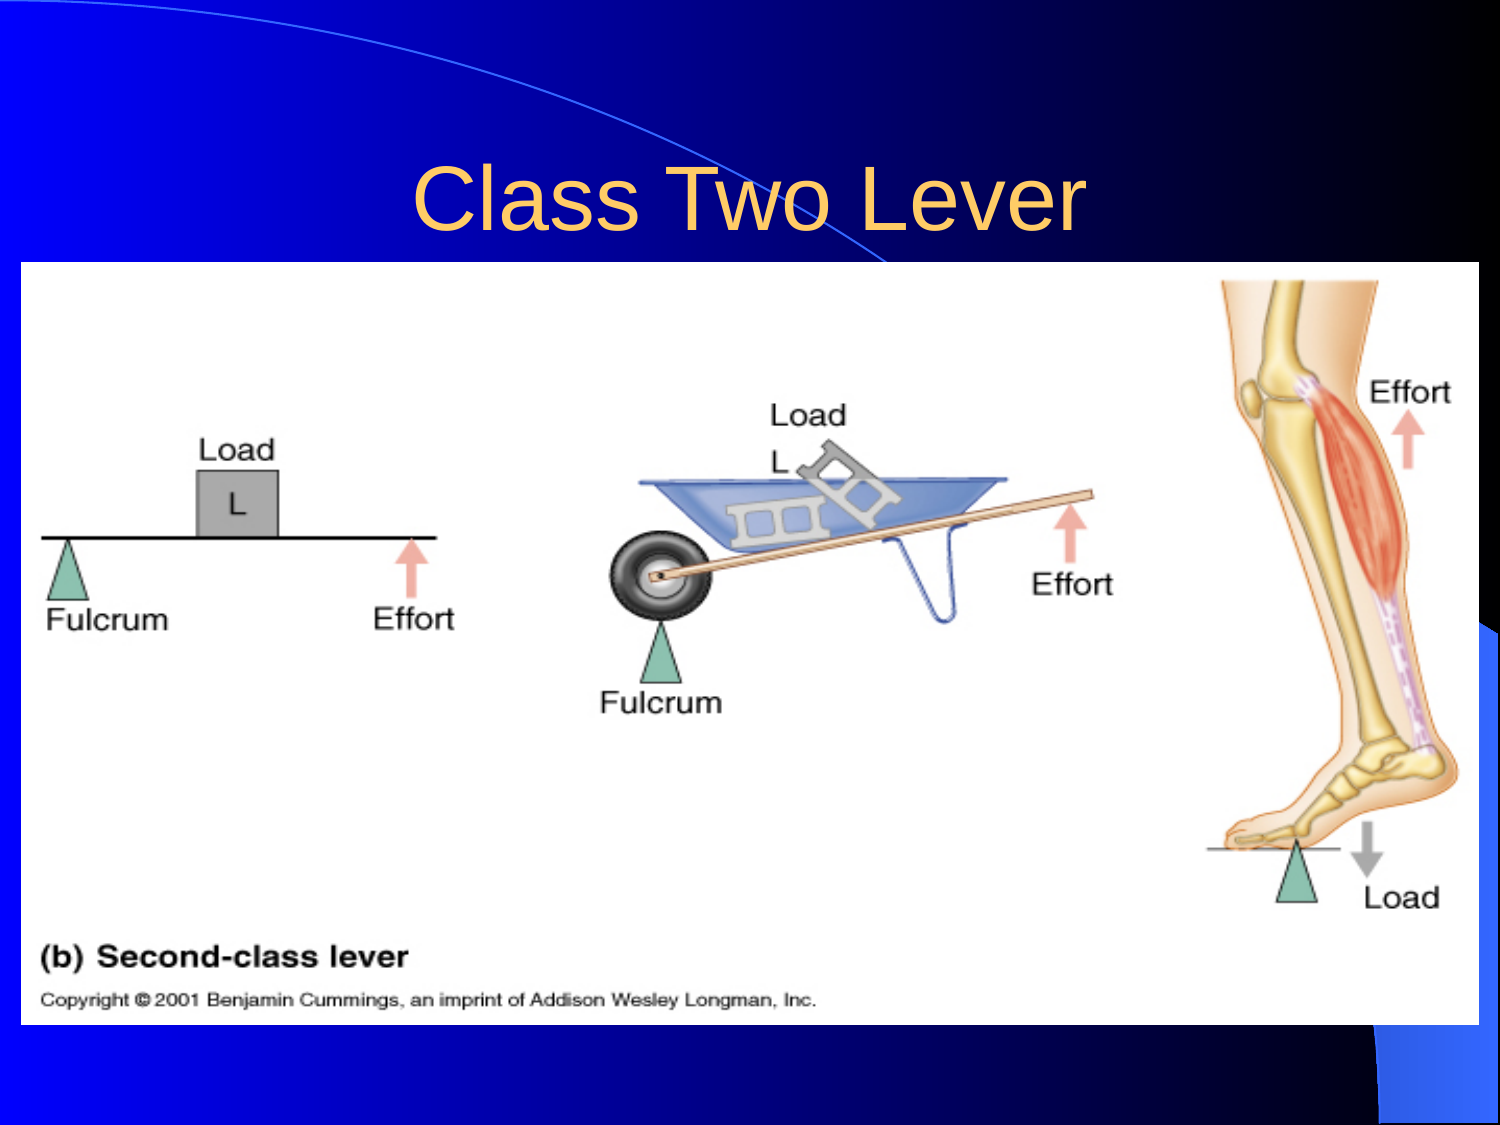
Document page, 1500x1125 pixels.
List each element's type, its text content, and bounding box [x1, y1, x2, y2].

title Class Two Lever [112, 99, 1388, 262]
picture [21, 262, 1479, 1025]
